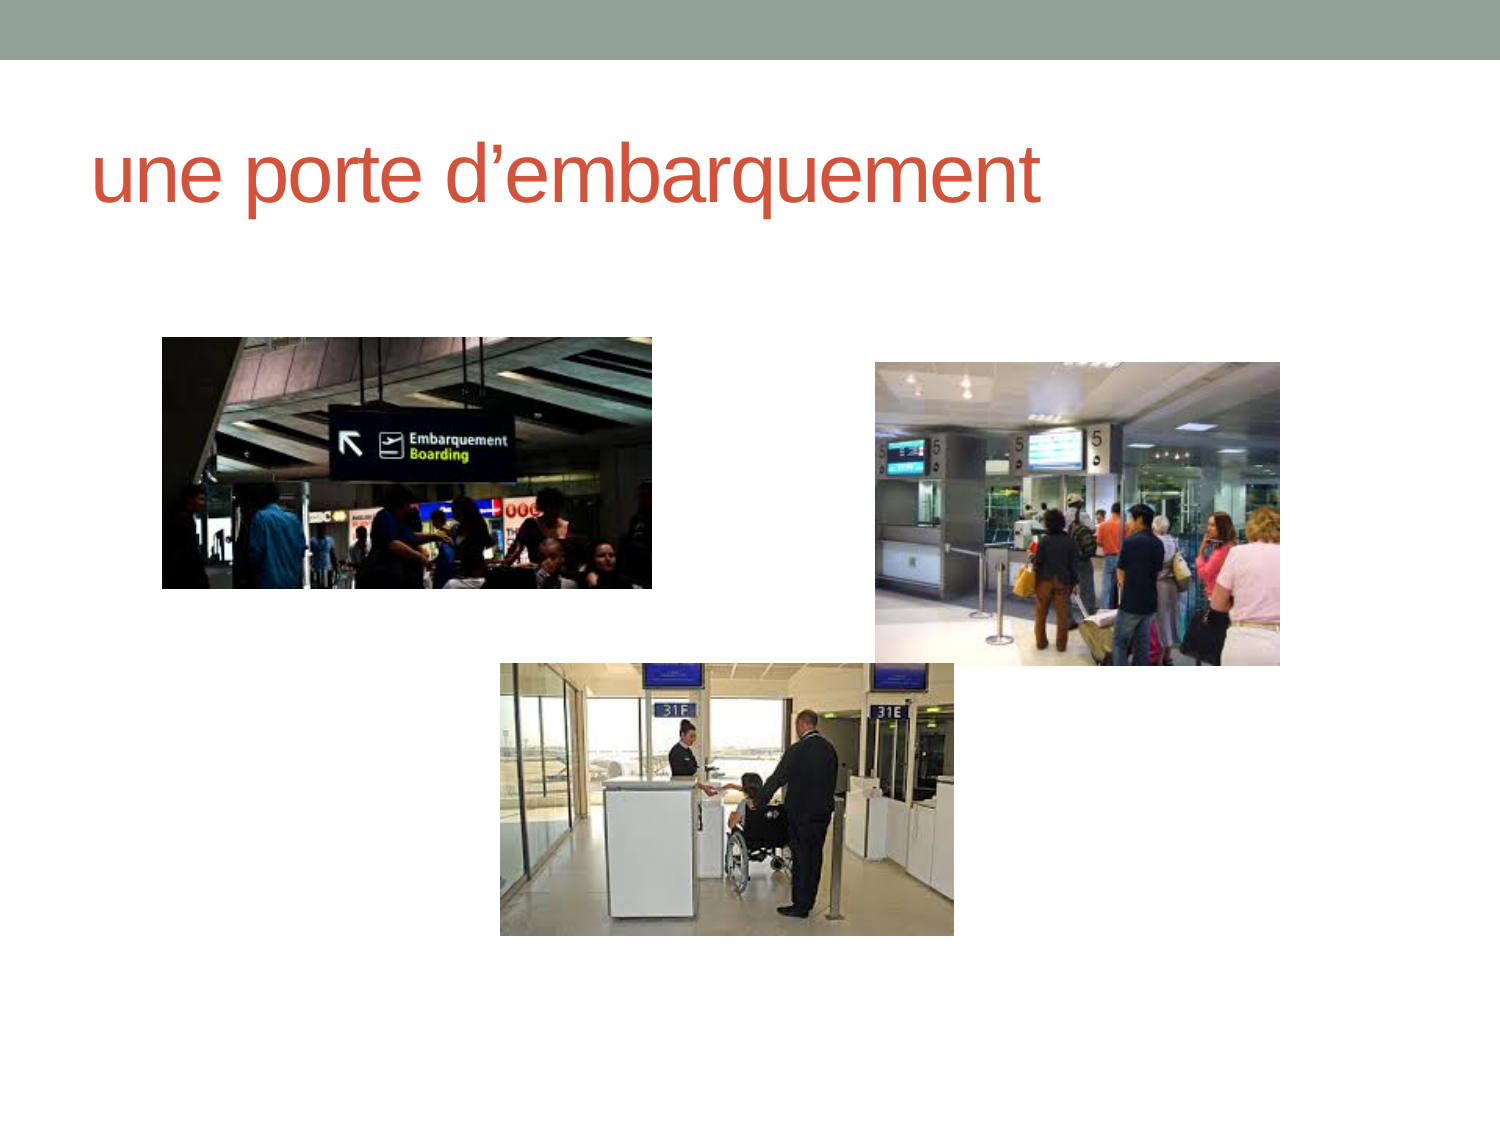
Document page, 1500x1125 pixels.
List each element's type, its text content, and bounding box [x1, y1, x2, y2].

picture [499, 362, 1280, 936]
title une porte d’embarquement [75, 87, 1425, 250]
picture [162, 337, 652, 590]
